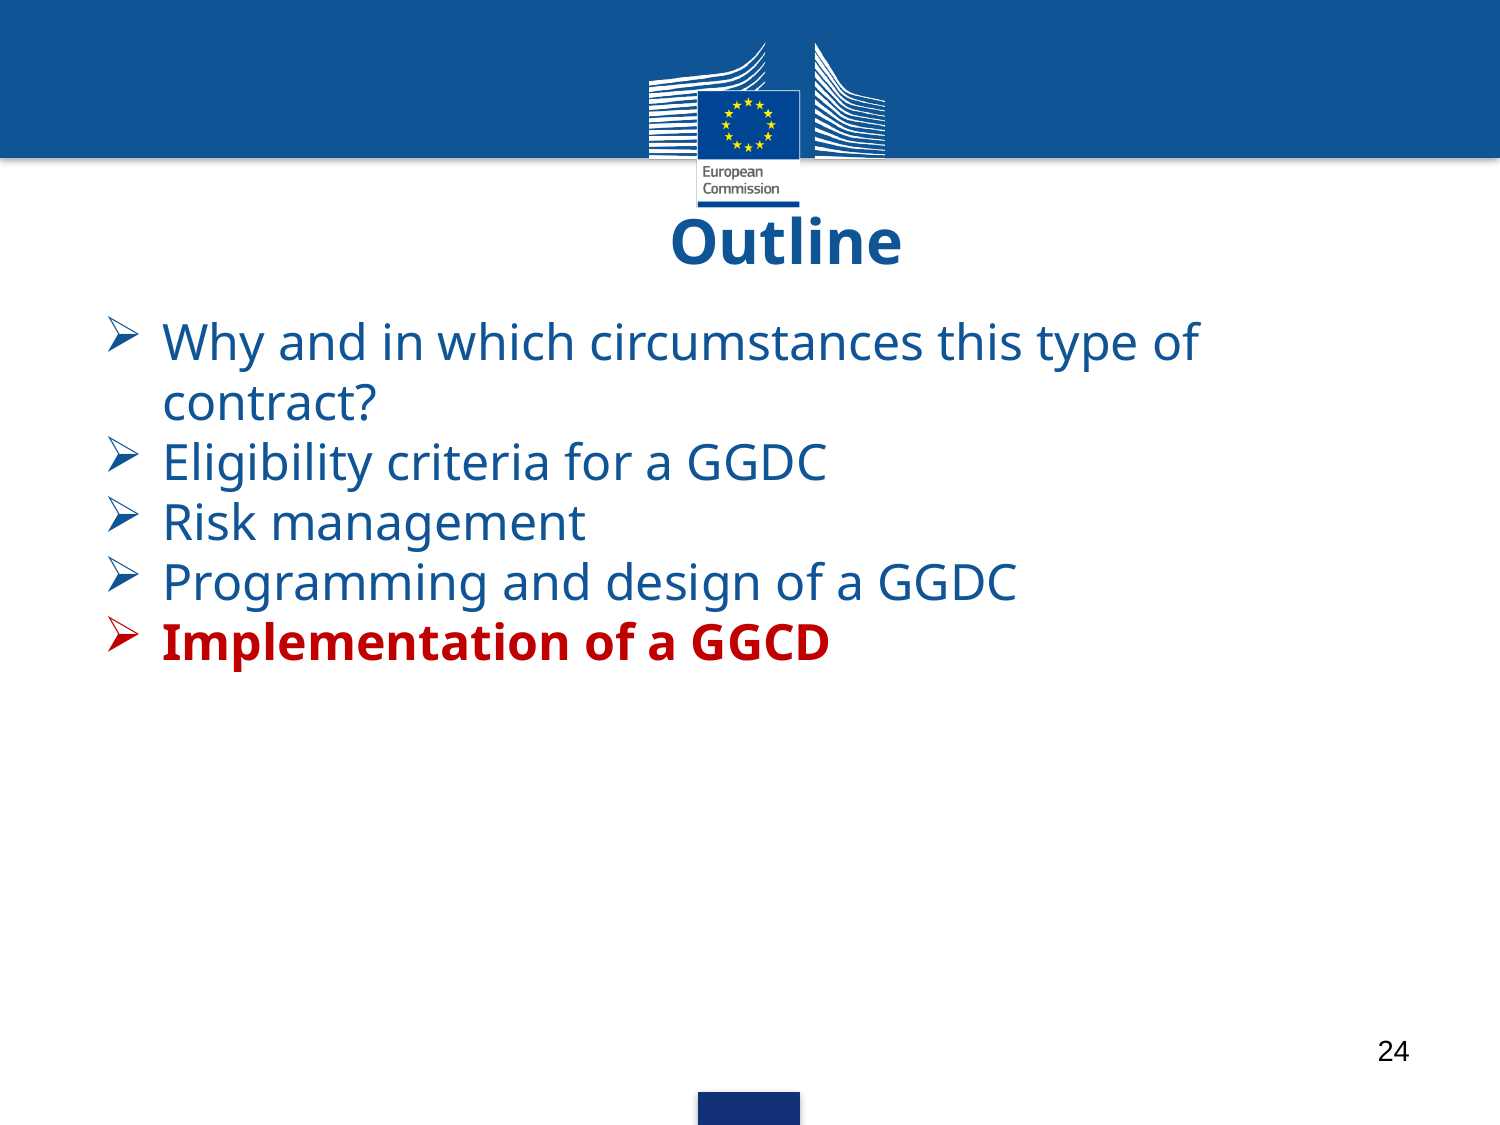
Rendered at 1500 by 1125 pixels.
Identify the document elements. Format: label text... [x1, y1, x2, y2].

list Why and in which circumstances this type of contract? Eligibility criteria for a GGDC Risk management Programming and design of a GGDC Implementation of a GGCD [88, 302, 1439, 1025]
picture [649, 42, 885, 175]
title Outline [81, 175, 1433, 303]
slide_number 24 [1074, 1024, 1426, 1103]
